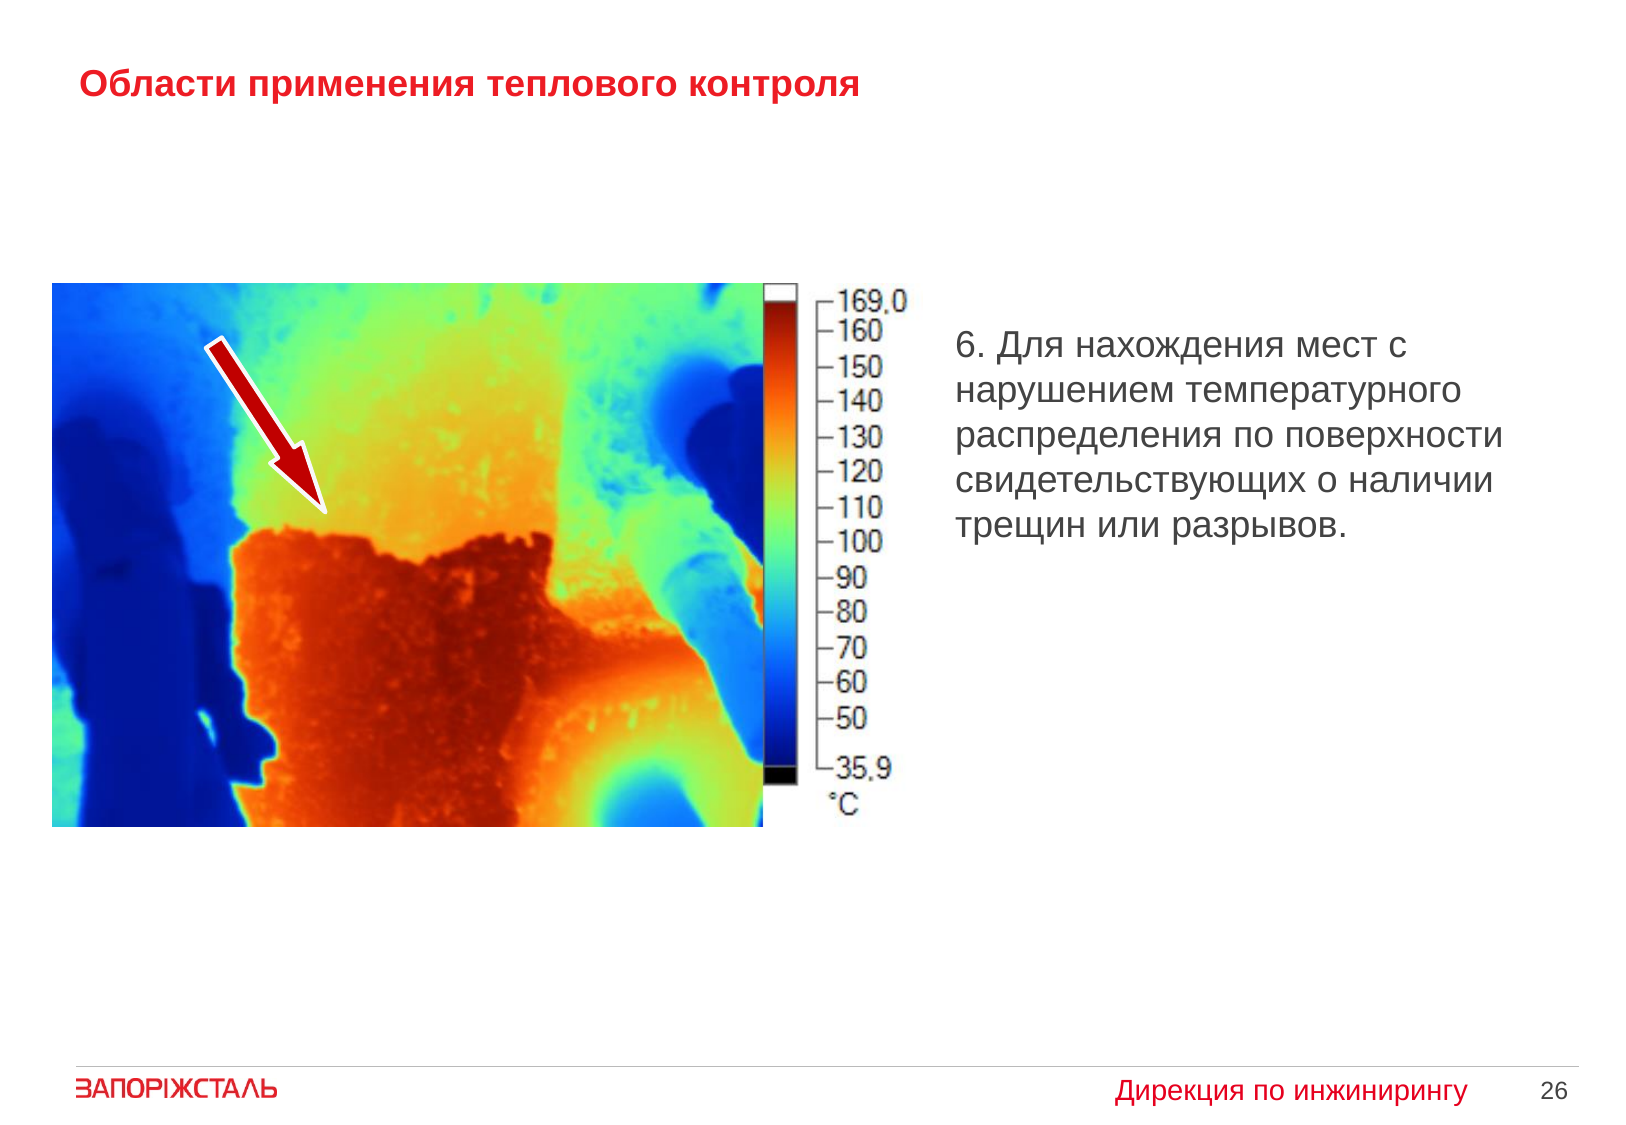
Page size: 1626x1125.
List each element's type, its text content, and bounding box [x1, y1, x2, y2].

picture [51, 282, 923, 828]
text_box [34, 105, 1581, 1005]
picture [76, 1078, 277, 1098]
title Области применения теплового контроля [79, 58, 1014, 105]
slide_number 26 [1483, 1066, 1584, 1104]
text_box 6. Для нахождения мест с нарушением температурного распределения по поверхности свидетельствующих о наличии трещин или разрывов. [940, 312, 1581, 553]
